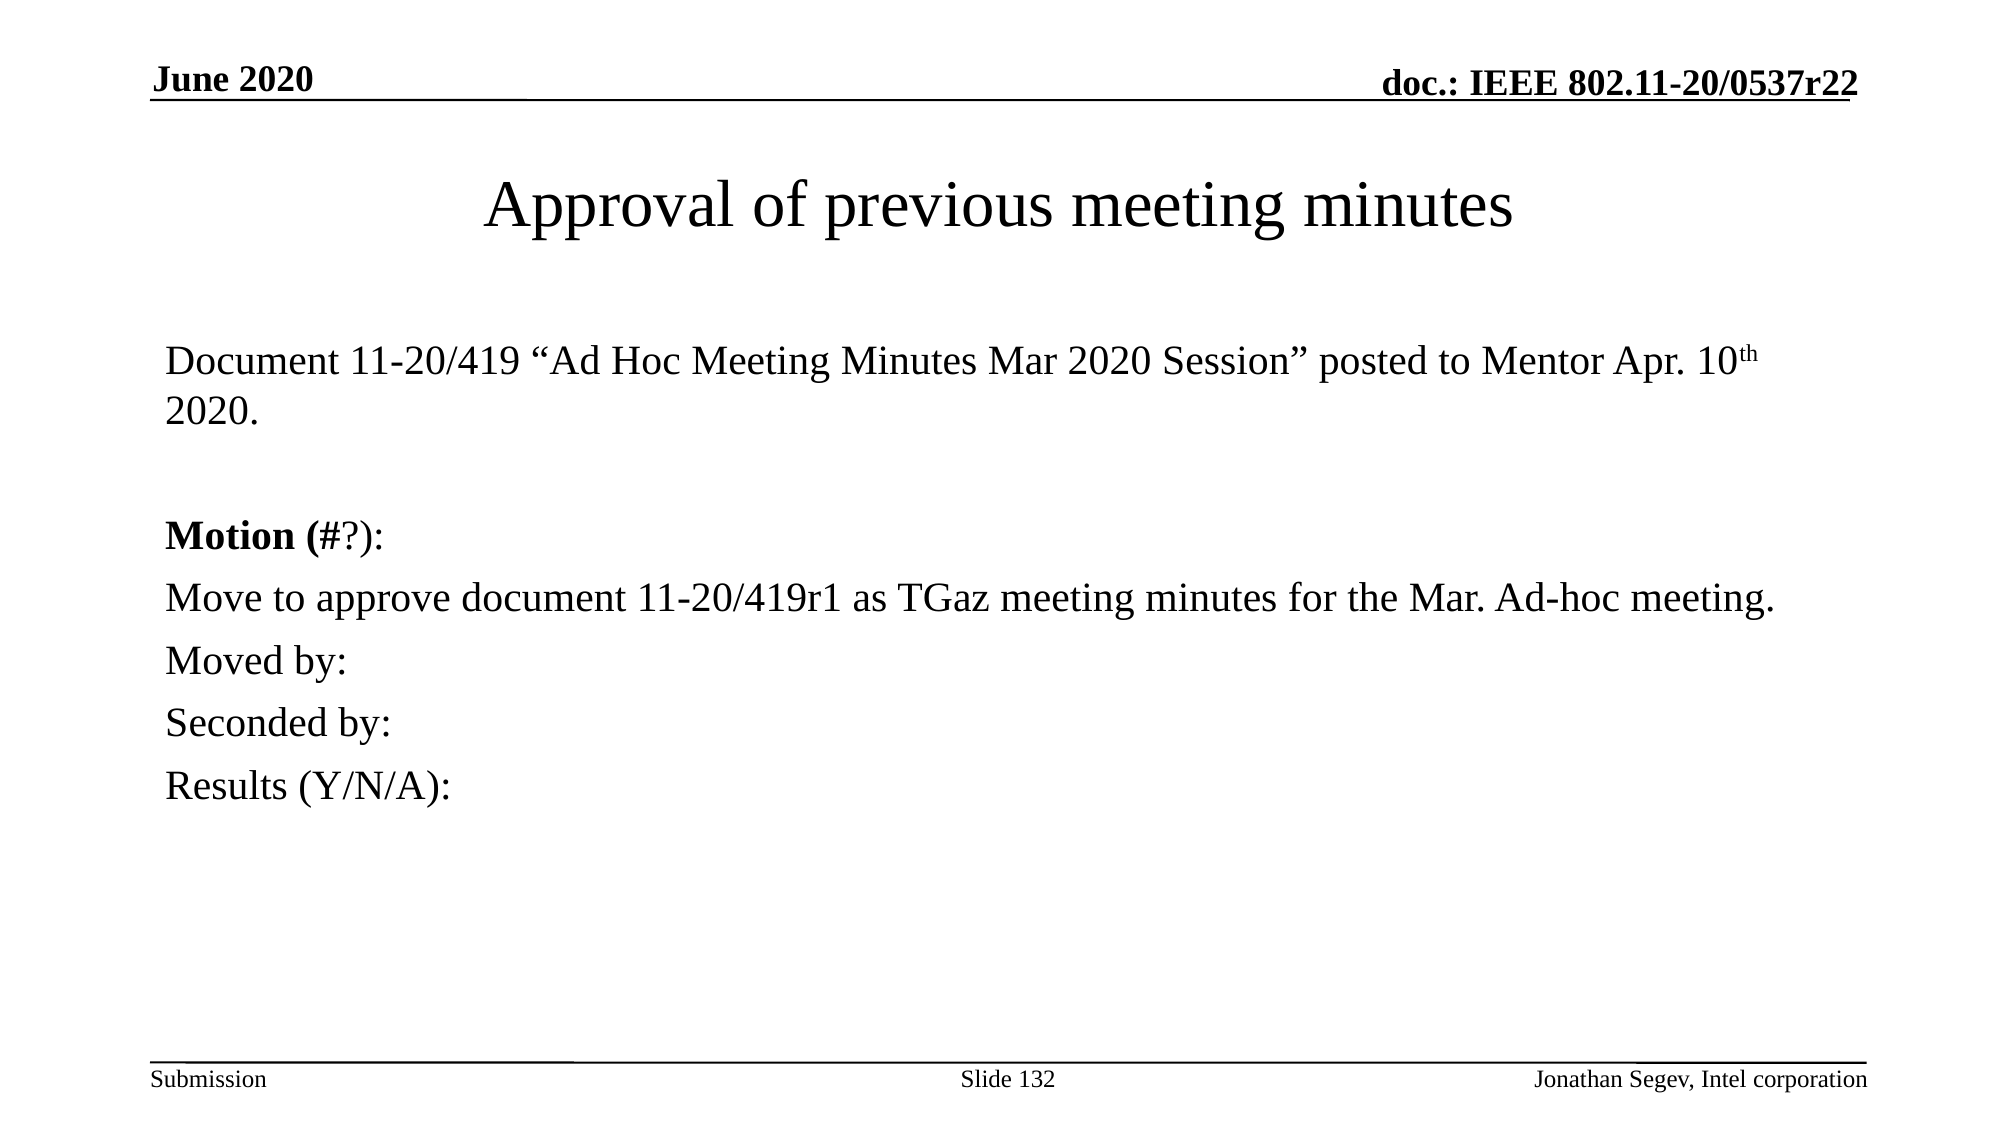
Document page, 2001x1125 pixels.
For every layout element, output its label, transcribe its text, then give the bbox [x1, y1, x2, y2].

title Approval of previous meeting minutes [149, 112, 1850, 288]
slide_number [152, 54, 563, 100]
list Document 11-20/419 “Ad Hoc Meeting Minutes Mar 2020 Session” posted to Mentor Apr. 10th 2020. Motion (#?): Move to approve document 11-20/419r1 as TGaz meeting minutes for the Mar. Ad-hoc meeting. Moved by: Seconded by: Results (Y/N/A): [149, 324, 1850, 1000]
slide_number Slide 132 [950, 1061, 1067, 1123]
footer Jonathan Segev, Intel corporation [1171, 1061, 1869, 1093]
